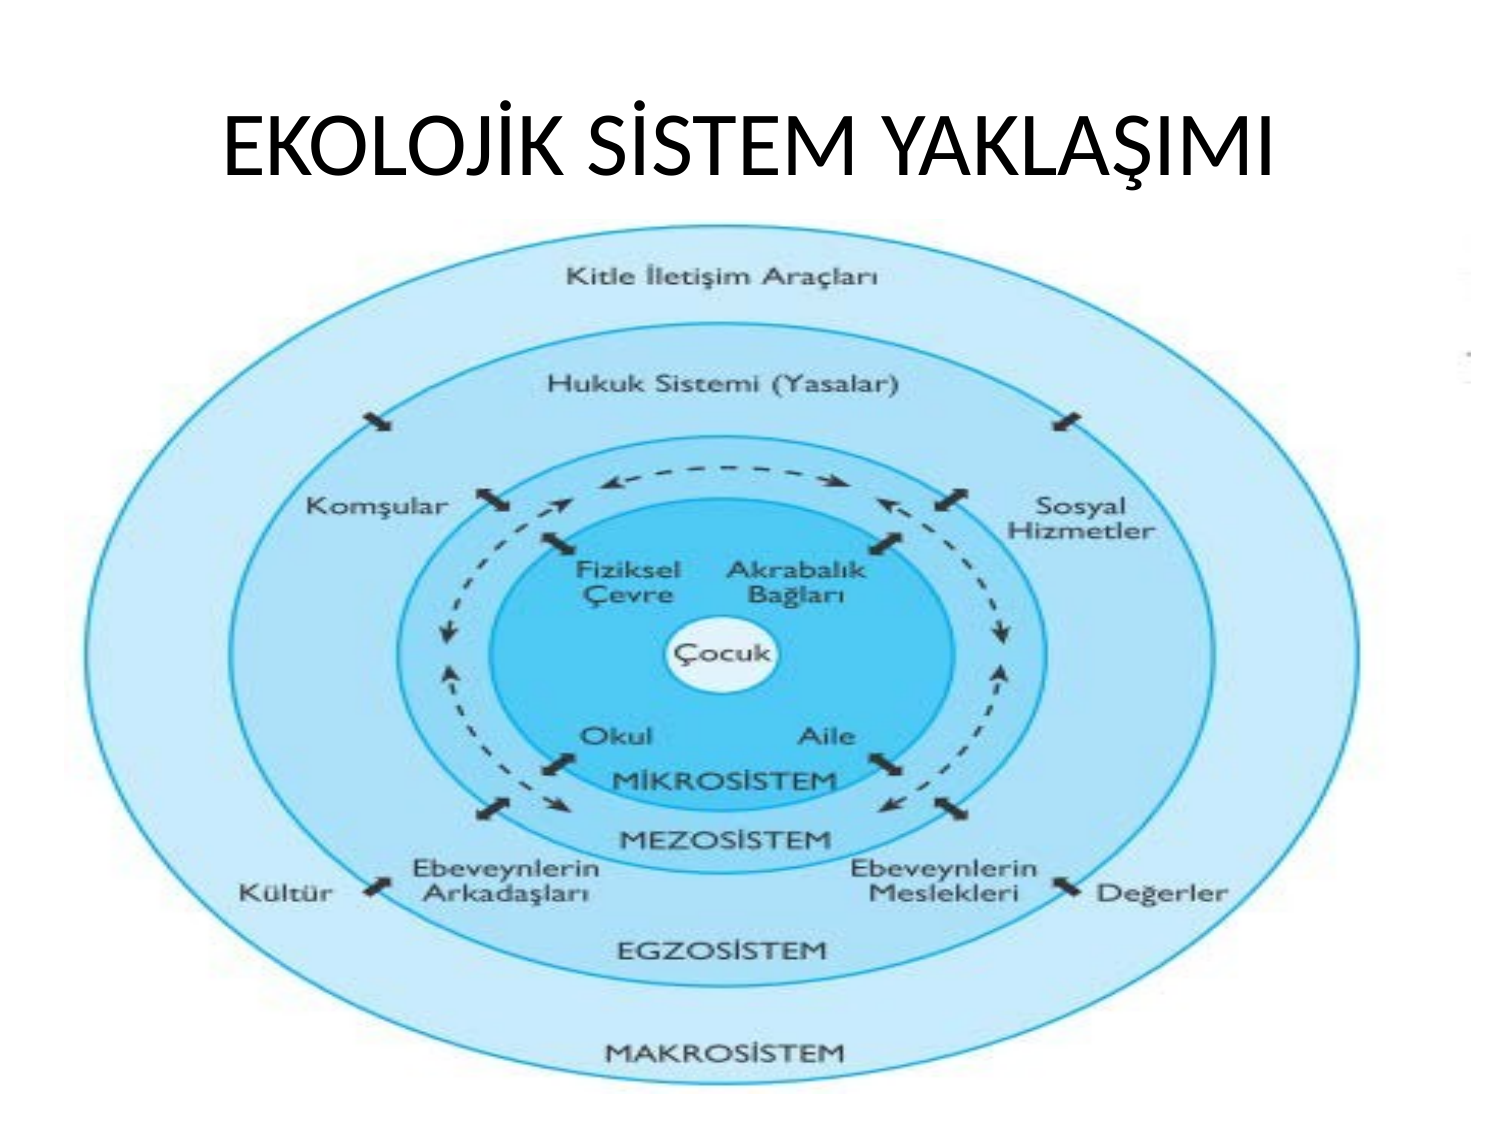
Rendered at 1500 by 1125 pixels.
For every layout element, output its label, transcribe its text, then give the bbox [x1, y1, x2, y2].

title EKOLOJİK SİSTEM YAKLAŞIMI [75, 45, 1425, 218]
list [64, 219, 1471, 1095]
